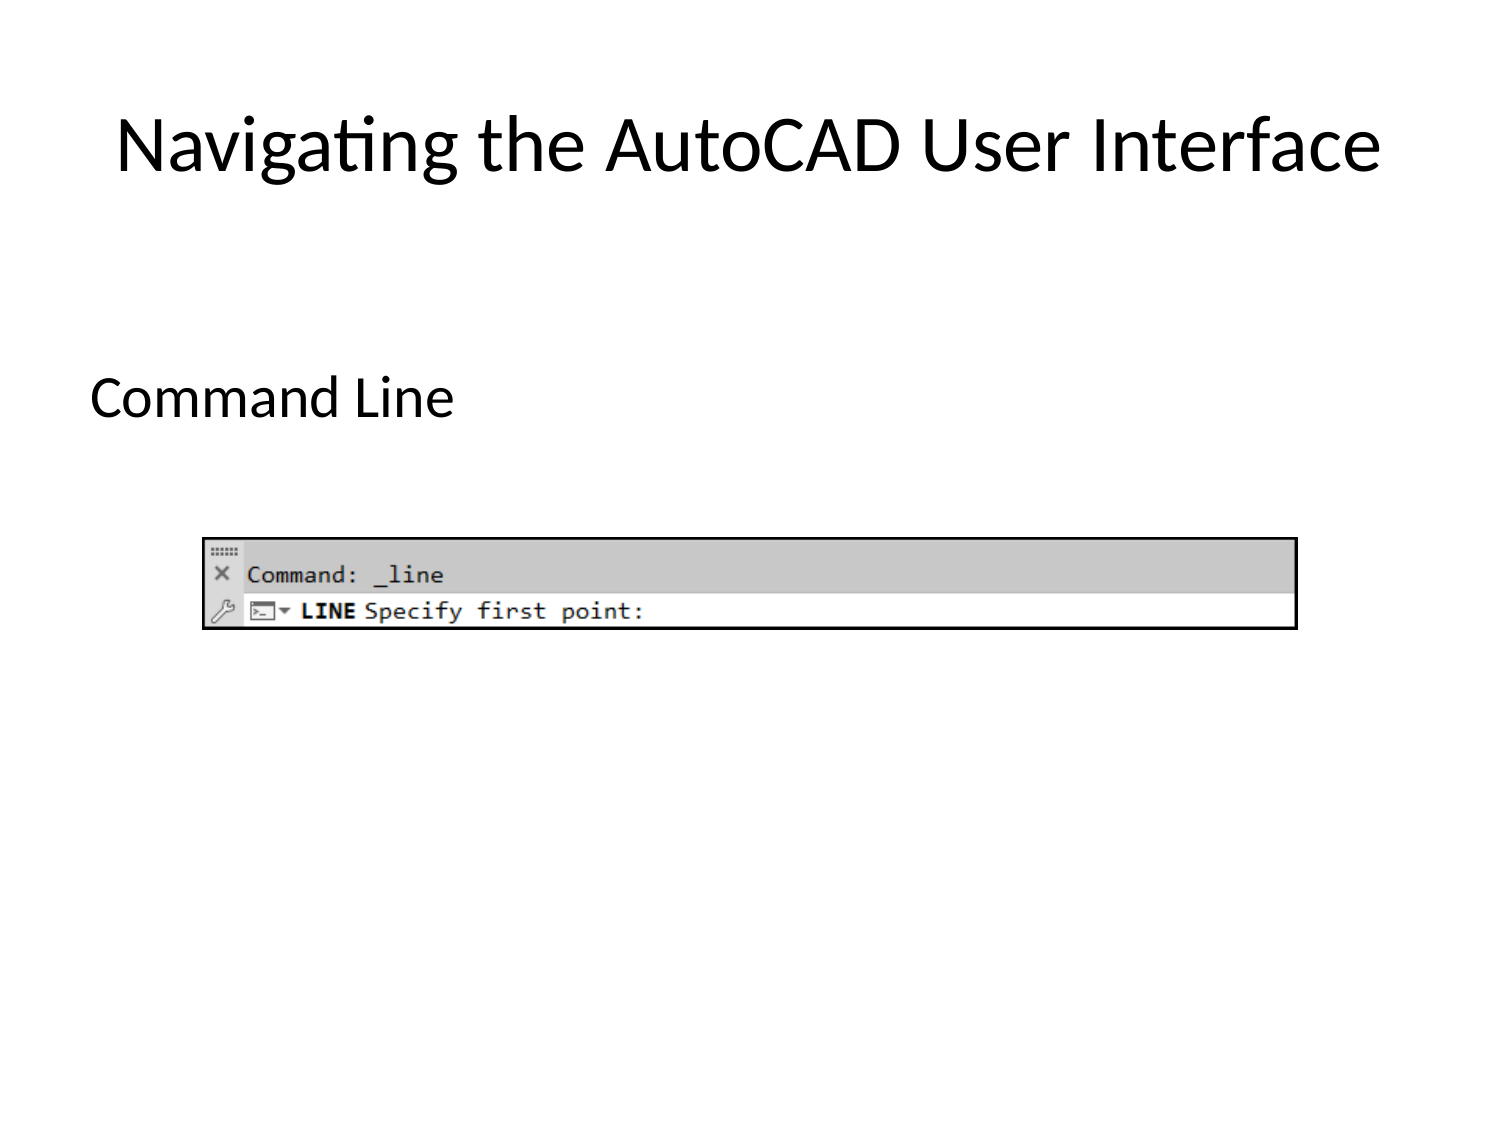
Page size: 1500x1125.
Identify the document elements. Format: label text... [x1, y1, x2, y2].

picture [202, 537, 1298, 630]
list Command Line [75, 350, 700, 438]
title Navigating the AutoCAD User Interface [75, 45, 1425, 233]
